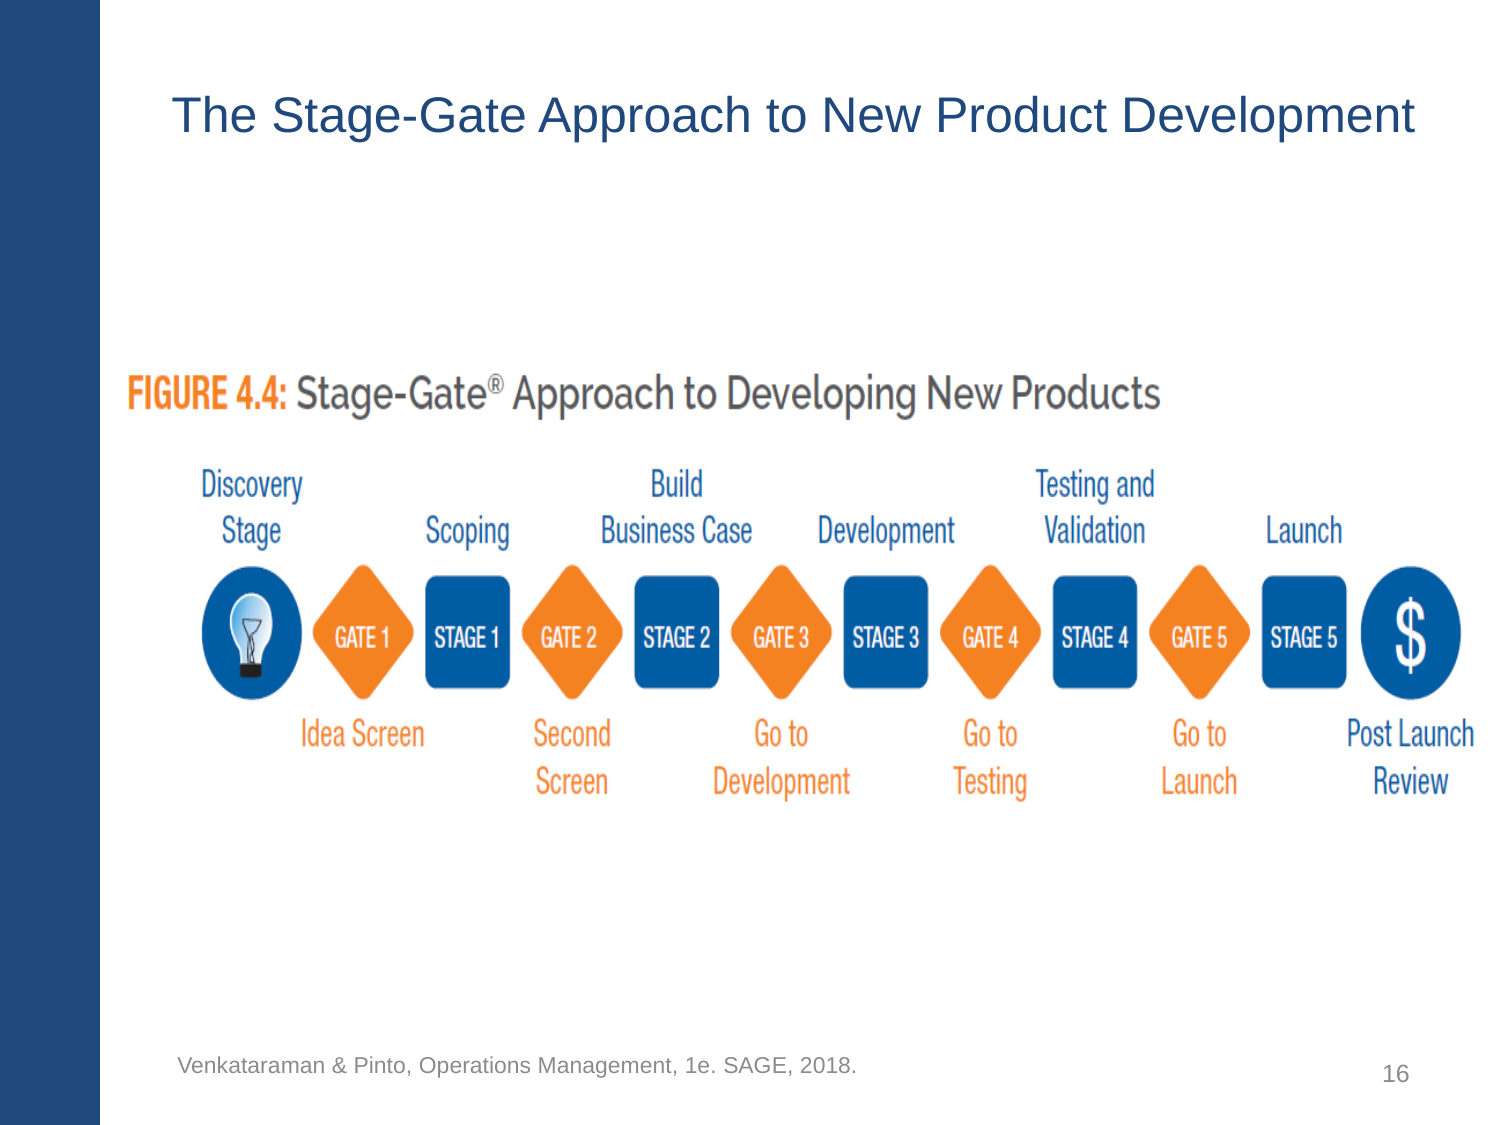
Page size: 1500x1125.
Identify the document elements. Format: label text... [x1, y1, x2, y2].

footer Venkataraman & Pinto, Operations Management, 1e. SAGE, 2018. [162, 1042, 1313, 1103]
slide_number 16 [1350, 1042, 1425, 1103]
title The Stage-Gate Approach to New Product Development [87, 1, 1500, 225]
picture [112, 337, 1500, 826]
